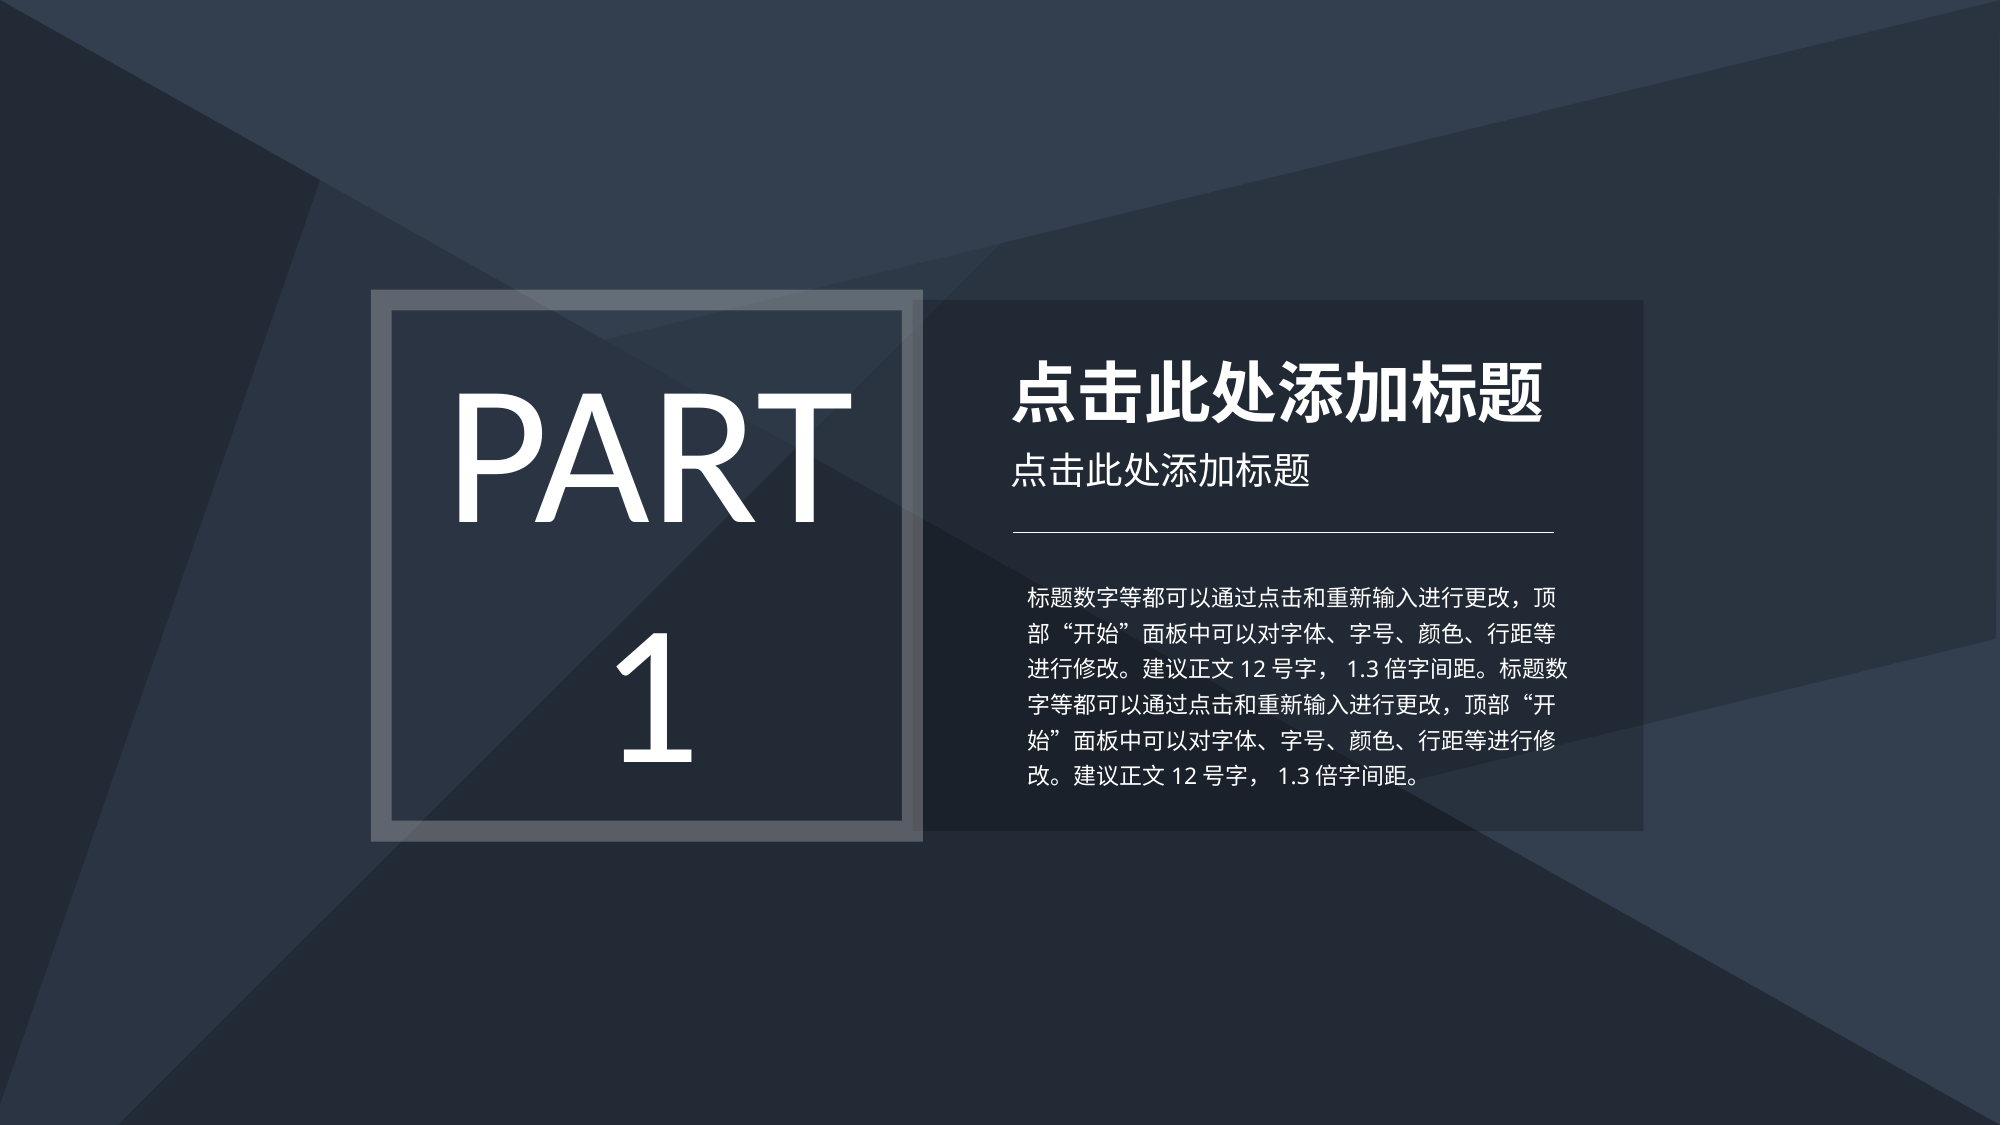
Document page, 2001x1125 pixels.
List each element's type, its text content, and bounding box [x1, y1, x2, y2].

text_box 标题数字等都可以通过点击和重新输入进行更改，顶部“开始”面板中可以对字体、字号、颜色、行距等进行修改。建议正文12号字，1.3倍字间距。标题数字等都可以通过点击和重新输入进行更改，顶部“开始”面板中可以对字体、字号、颜色、行距等进行修改。建议正文12号字，1.3倍字间距。 [1012, 567, 1586, 797]
text_box 点击此处添加标题 [996, 439, 1561, 500]
text_box [913, 299, 1645, 832]
text_box 点击此处添加标题 [996, 343, 1561, 439]
text_box [380, 299, 913, 832]
text_box PART 1 [412, 315, 888, 811]
